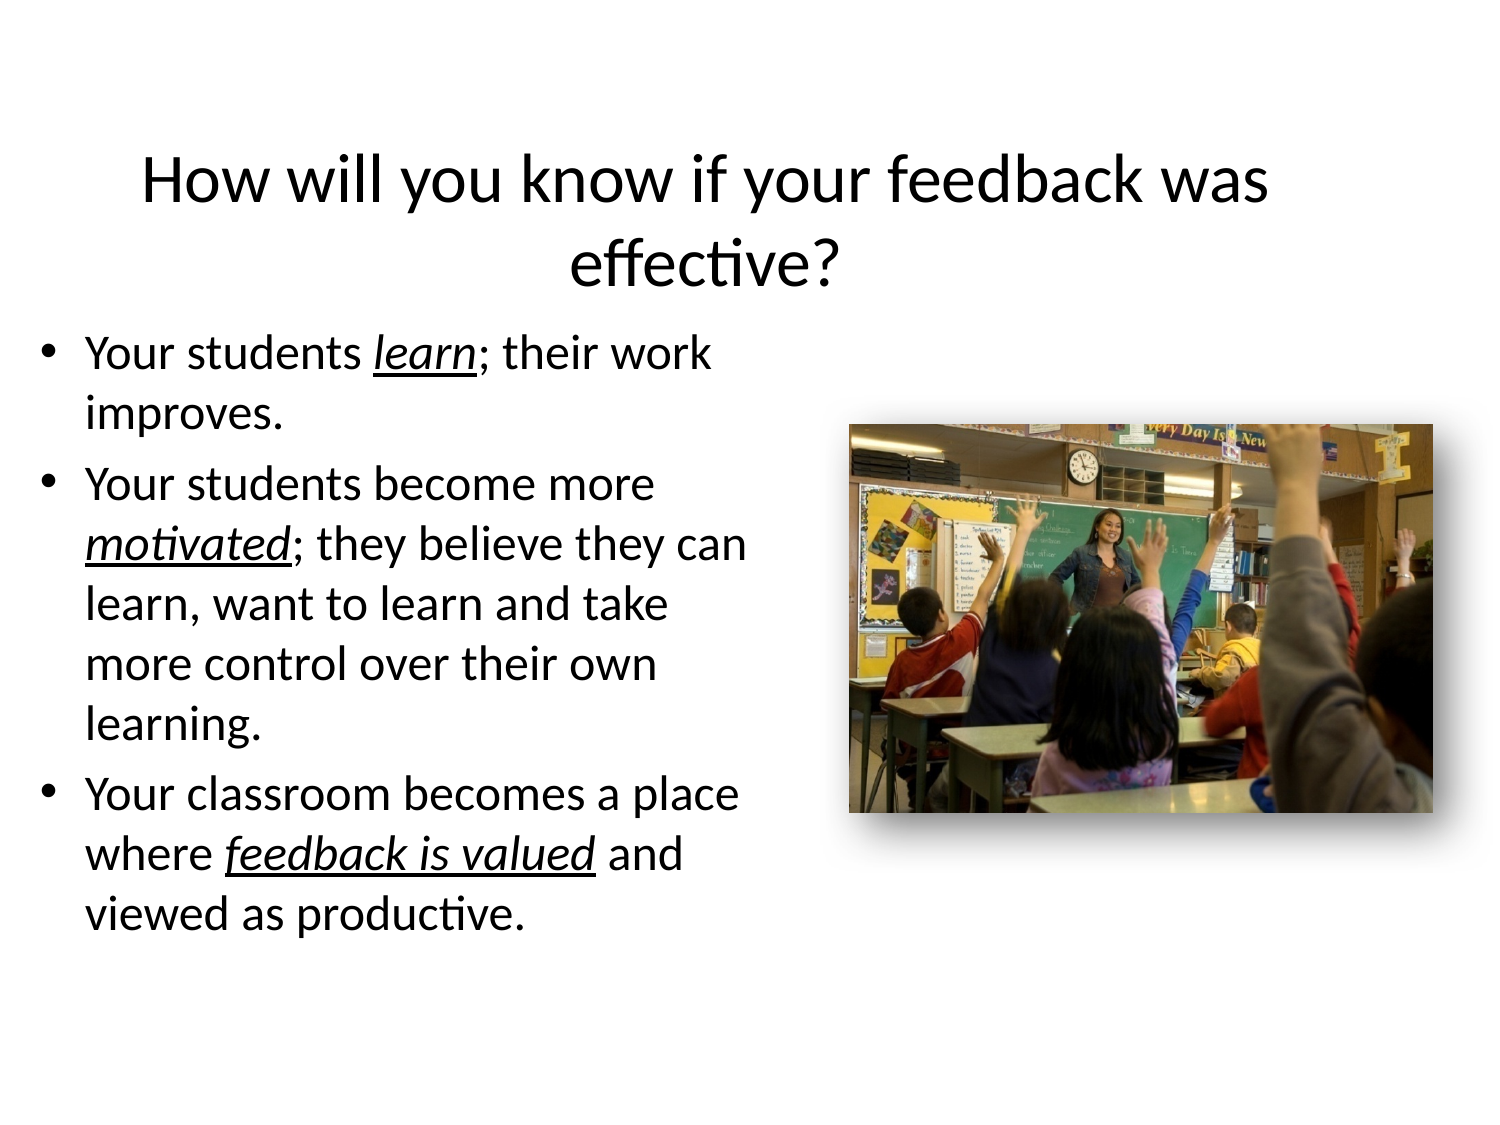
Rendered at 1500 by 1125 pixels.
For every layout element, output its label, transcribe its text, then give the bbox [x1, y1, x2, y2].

list Your students learn; their work improves. Your students become more motivated; they believe they can learn, want to learn and take more control over their own learning. Your classroom becomes a place where feedback is valued and viewed as productive. [24, 312, 788, 1055]
title How will you know if your feedback was effective? [50, 125, 1363, 300]
picture [849, 424, 1433, 813]
